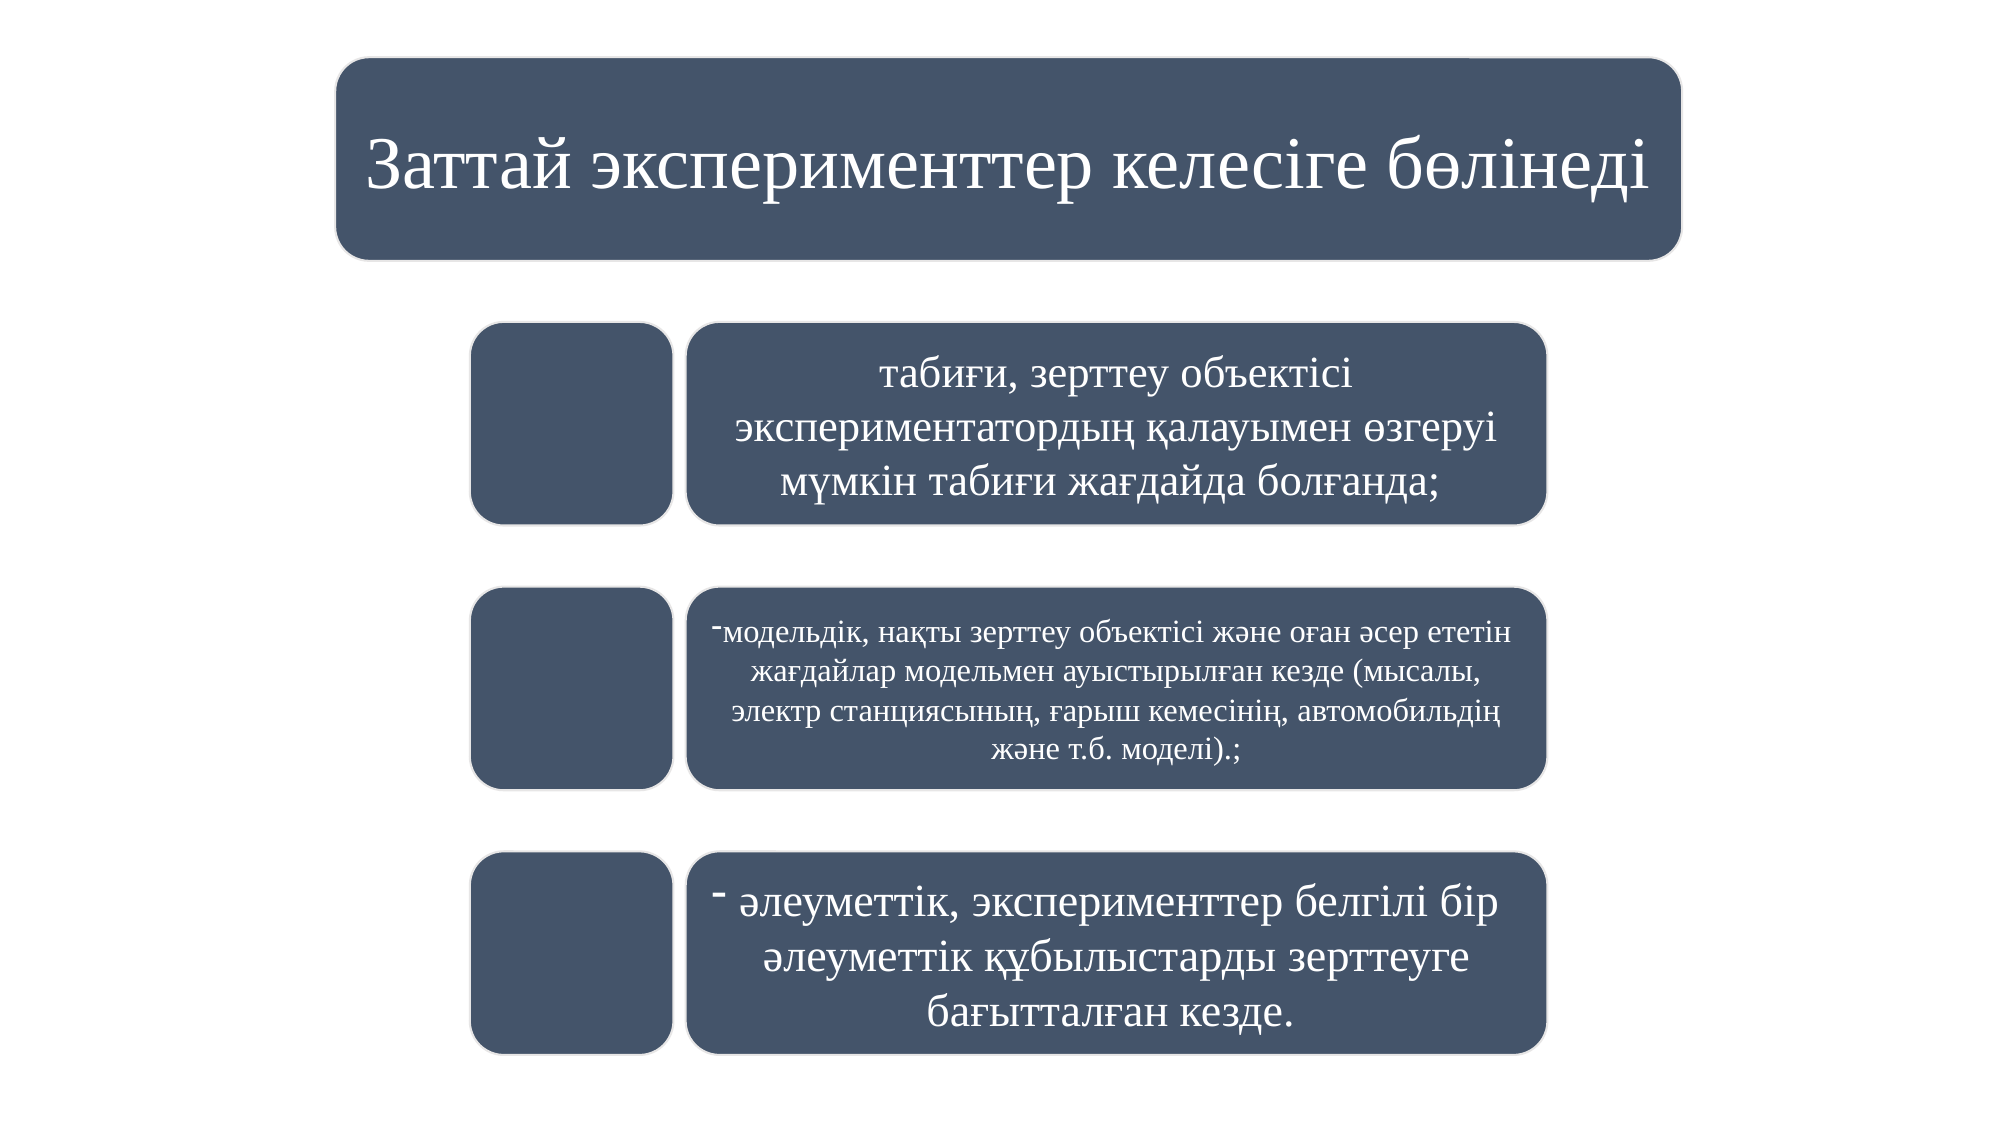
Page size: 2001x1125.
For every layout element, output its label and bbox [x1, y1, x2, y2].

list [166, 57, 1851, 1055]
